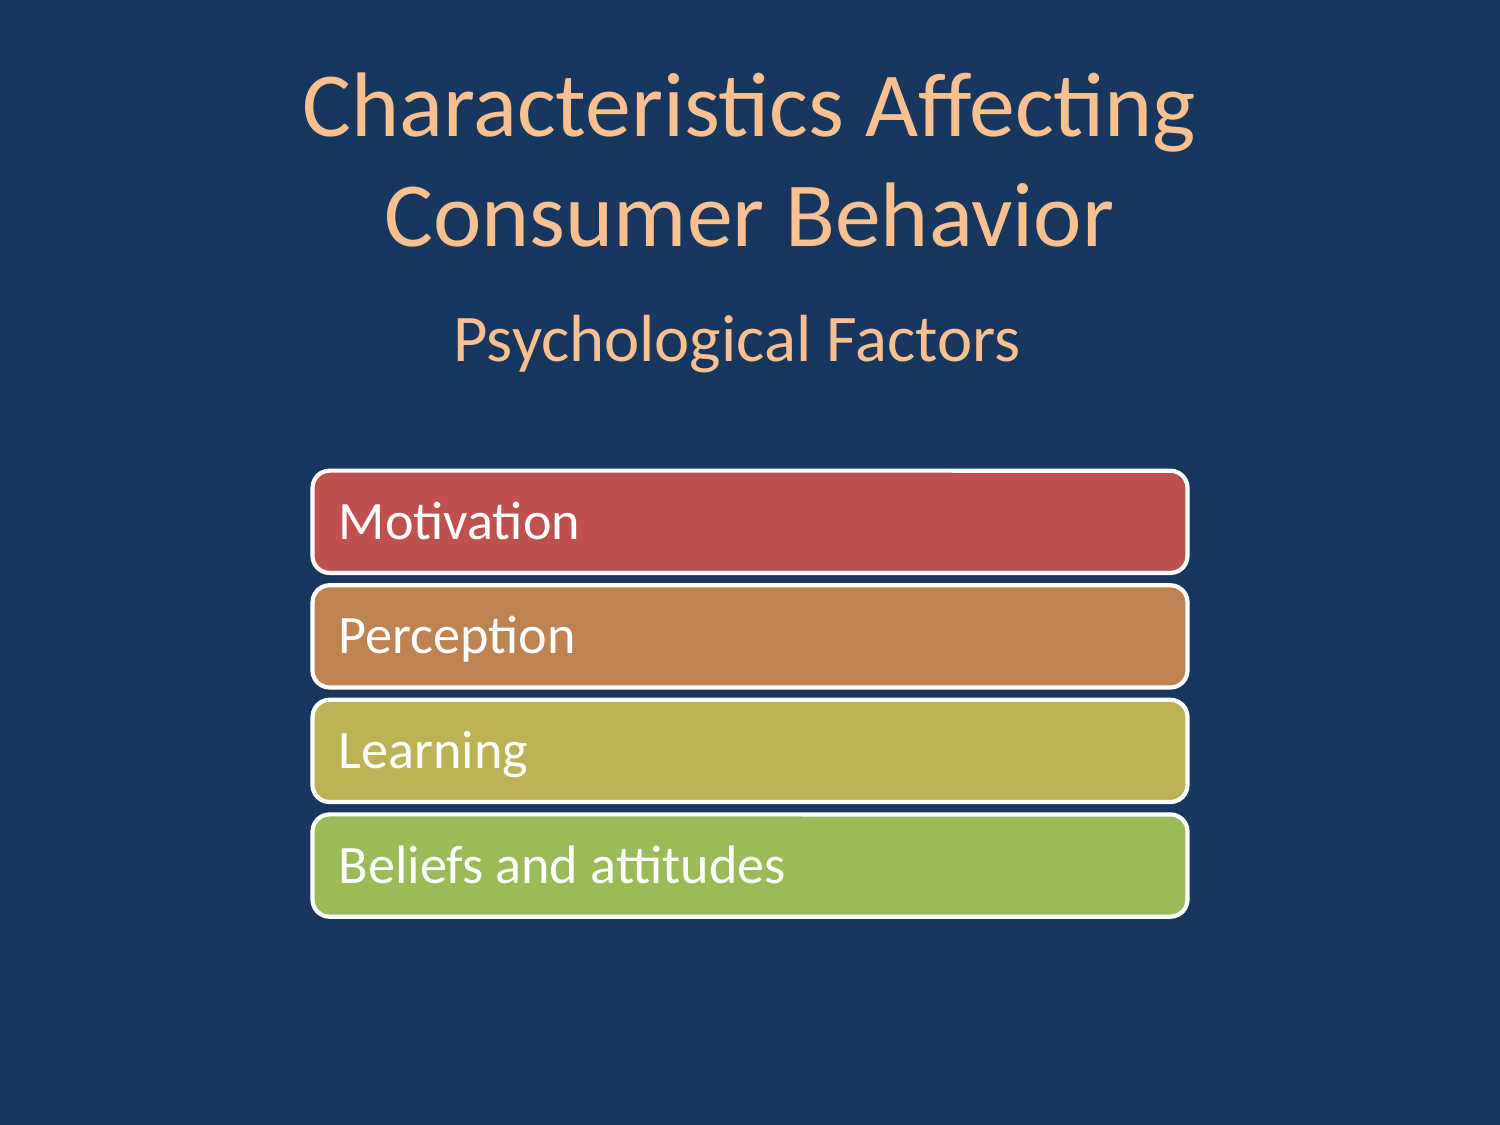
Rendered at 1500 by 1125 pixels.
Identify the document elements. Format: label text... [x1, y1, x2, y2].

text_box Psychological Factors [150, 287, 1325, 350]
text_box Characteristics Affecting Consumer Behavior [112, 37, 1388, 225]
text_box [312, 462, 1188, 926]
